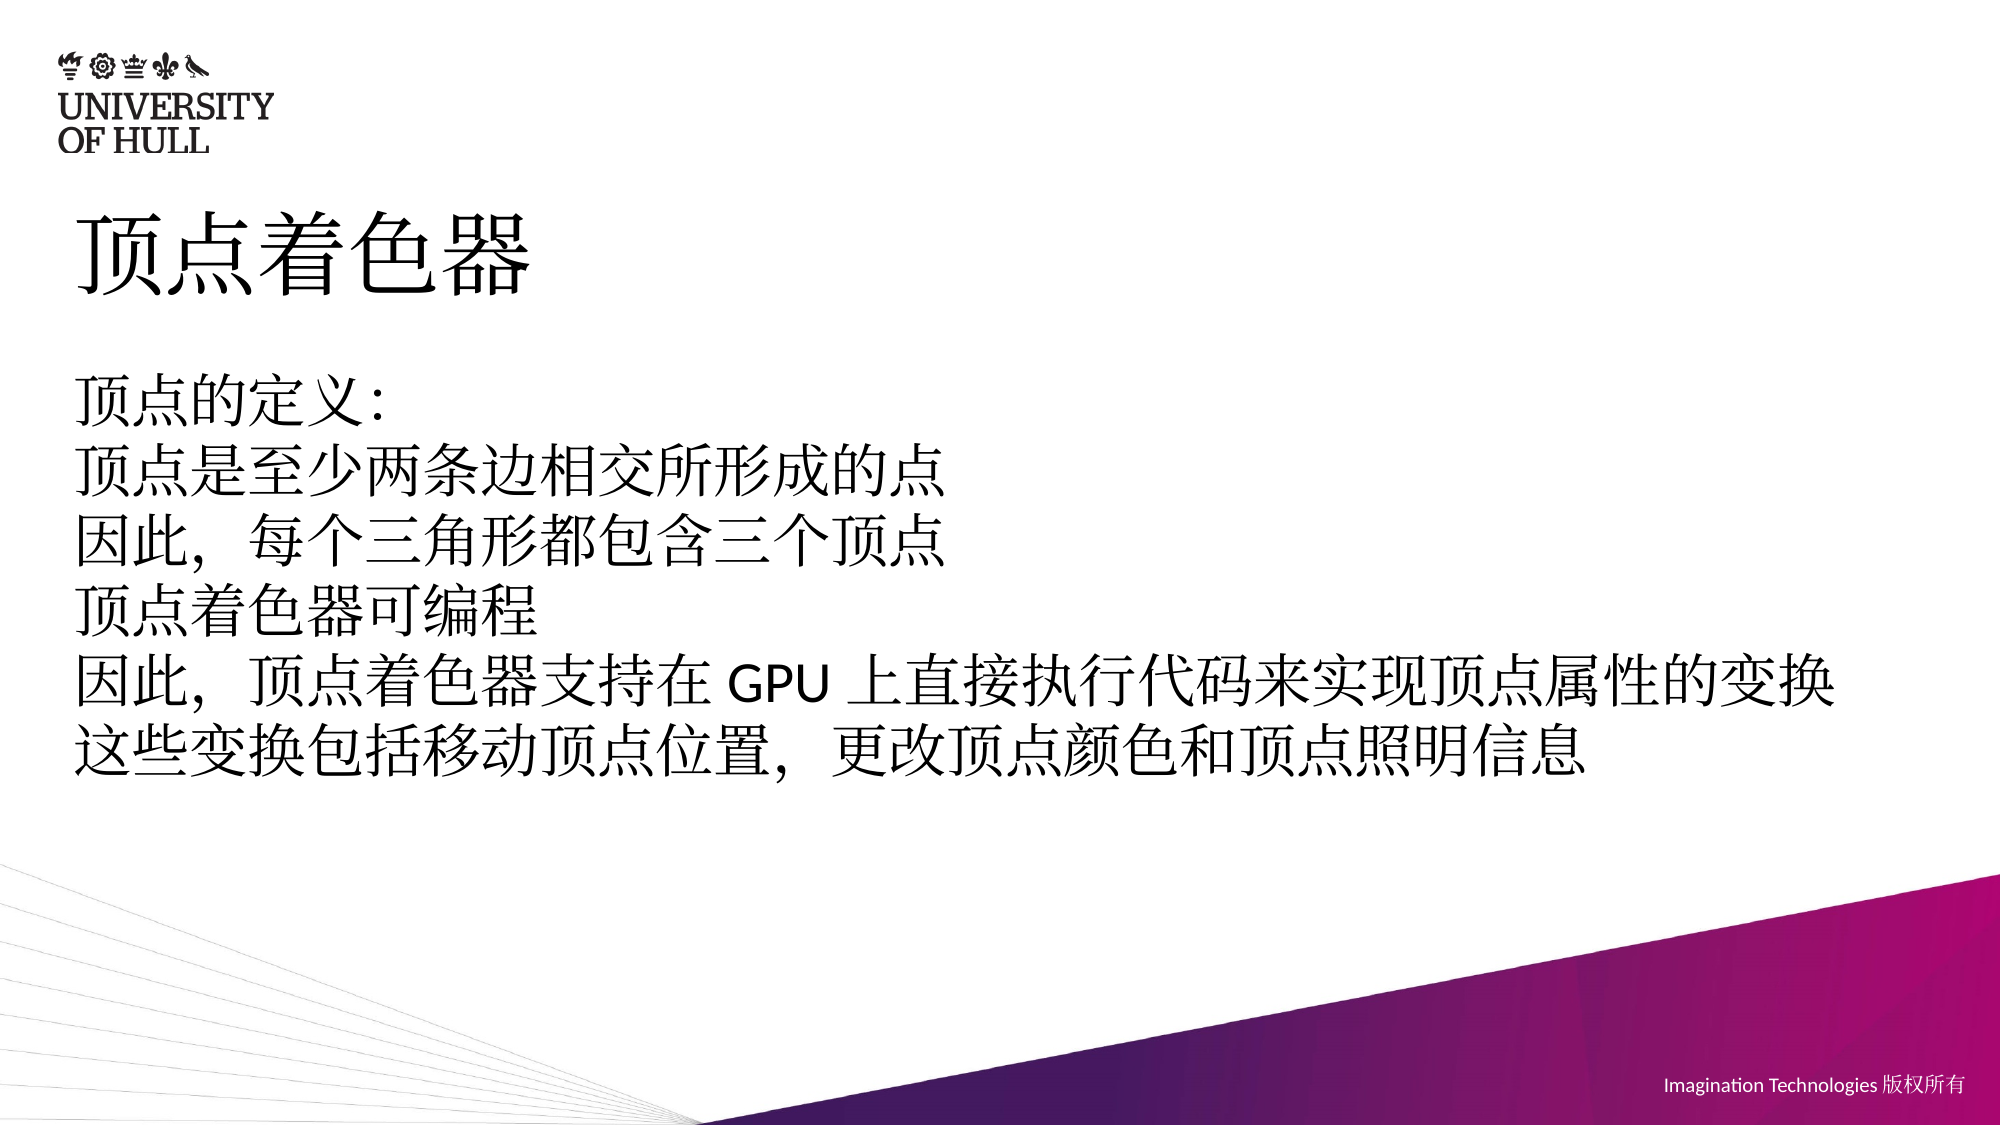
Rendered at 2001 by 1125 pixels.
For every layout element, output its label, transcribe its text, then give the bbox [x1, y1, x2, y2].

title 顶点着色器 [57, 178, 1931, 340]
list 顶点的定义： 顶点是至少两条边相交所形成的点 因此，每个三角形都包含三个顶点 顶点着色器可编程 因此，顶点着色器支持在GPU上直接执行代码来实现顶点属性的变换 这些变换包括移动顶点位置，更改顶点颜色和顶点照明信息 [57, 356, 1931, 1074]
picture [0, 0, 2000, 1125]
